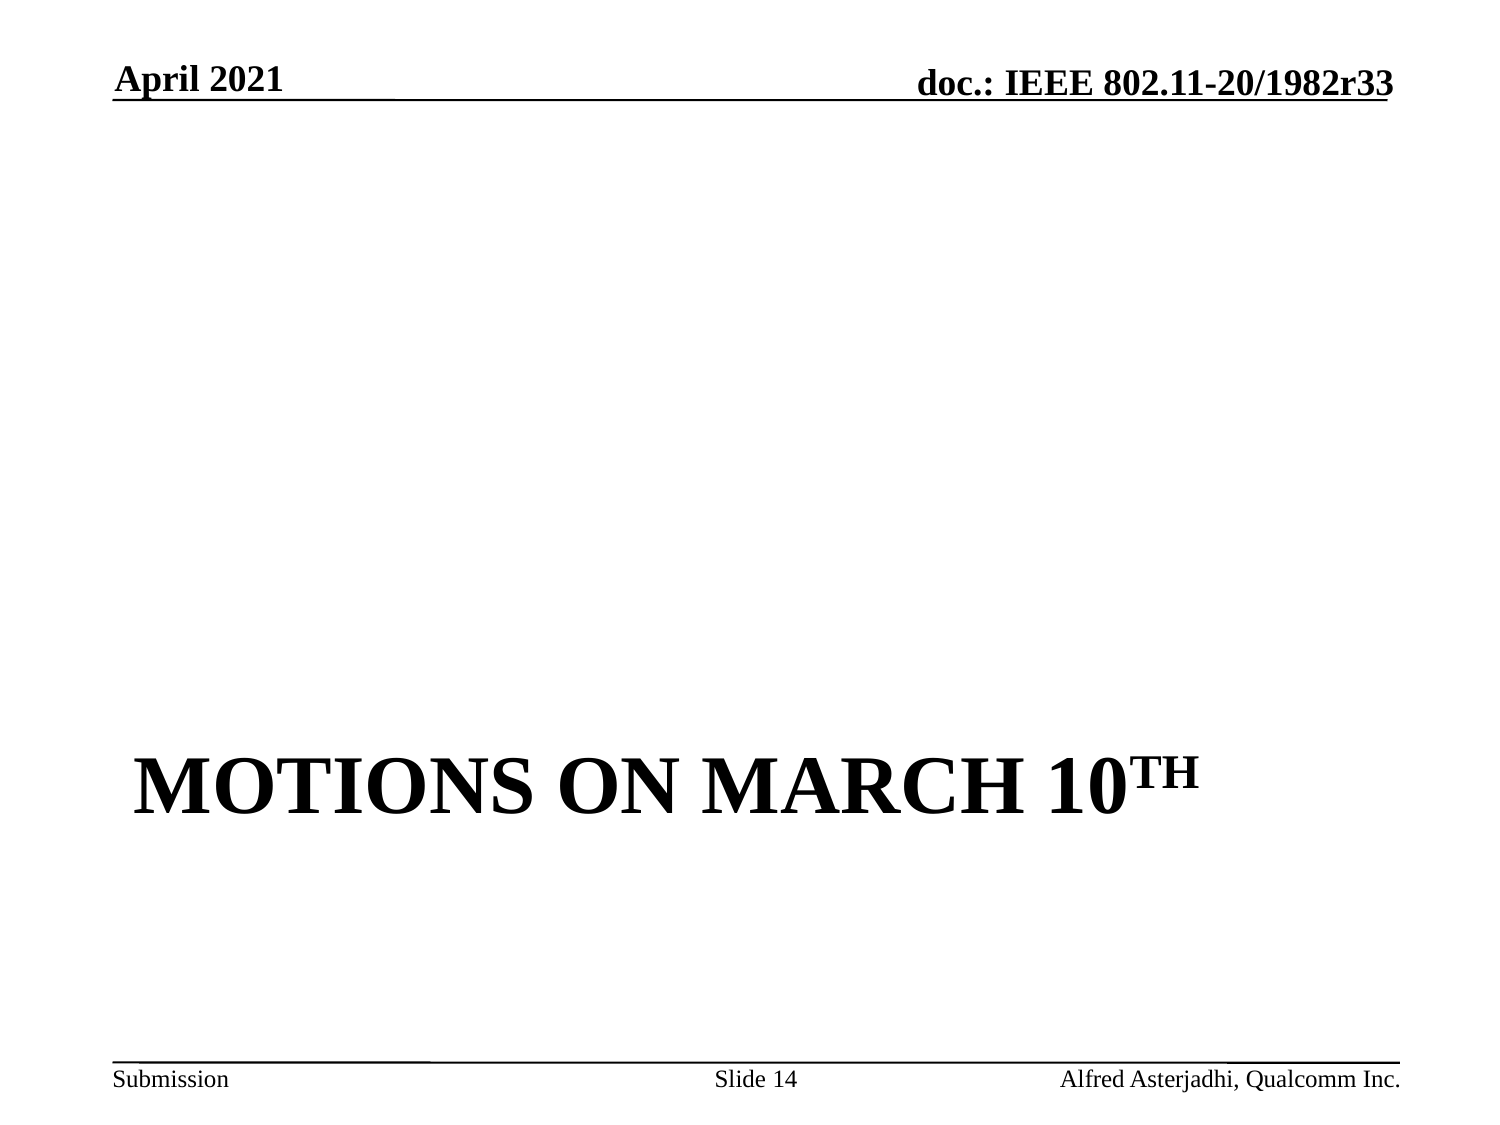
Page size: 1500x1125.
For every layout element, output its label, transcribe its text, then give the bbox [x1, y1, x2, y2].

title Motions on MARCH 10th [118, 722, 1394, 947]
slide_number Slide 14 [712, 1061, 800, 1123]
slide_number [114, 54, 423, 100]
footer Alfred Asterjadhi, Qualcomm Inc. [878, 1061, 1402, 1093]
